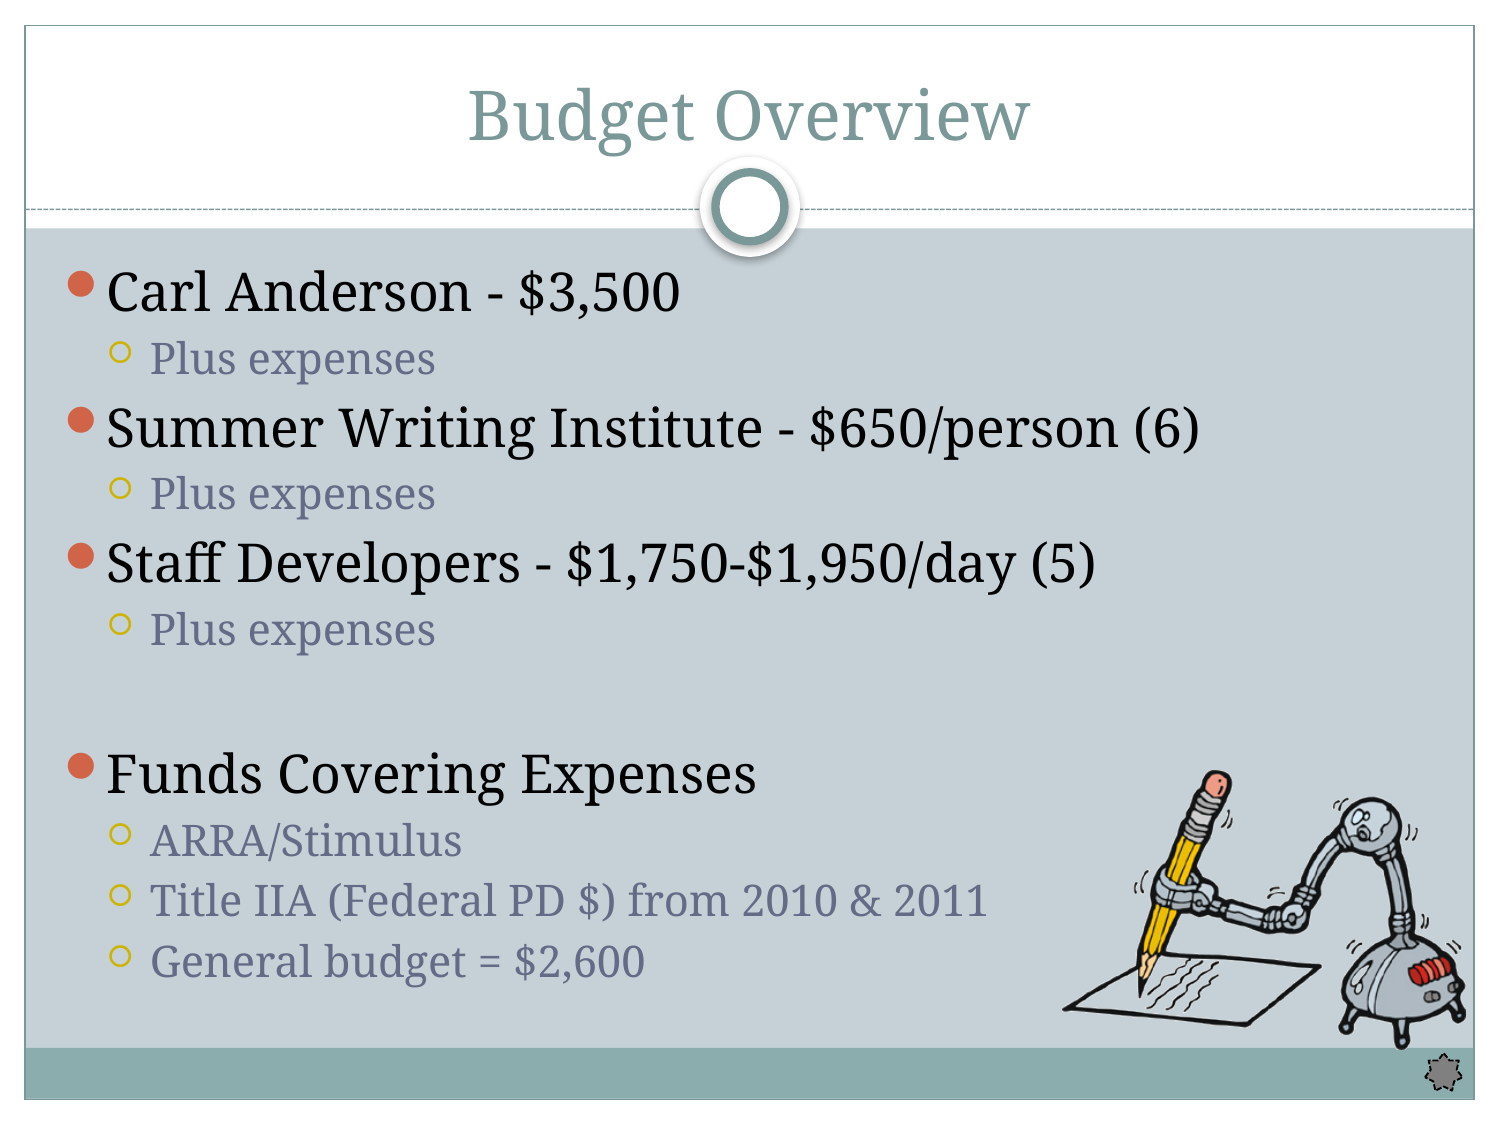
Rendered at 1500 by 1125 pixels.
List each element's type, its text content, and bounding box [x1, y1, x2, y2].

picture [1062, 769, 1466, 1051]
list Carl Anderson - $3,500 Plus expenses Summer Writing Institute - $650/person (6) Plus expenses Staff Developers - $1,750-$1,950/day (5) Plus expenses Funds Covering Expenses ARRA/Stimulus Title IIA (Federal PD $) from 2010 & 2011 General budget = $2,600 [49, 250, 1445, 1001]
title Budget Overview [49, 37, 1450, 162]
text_box [1424, 1061, 1463, 1092]
